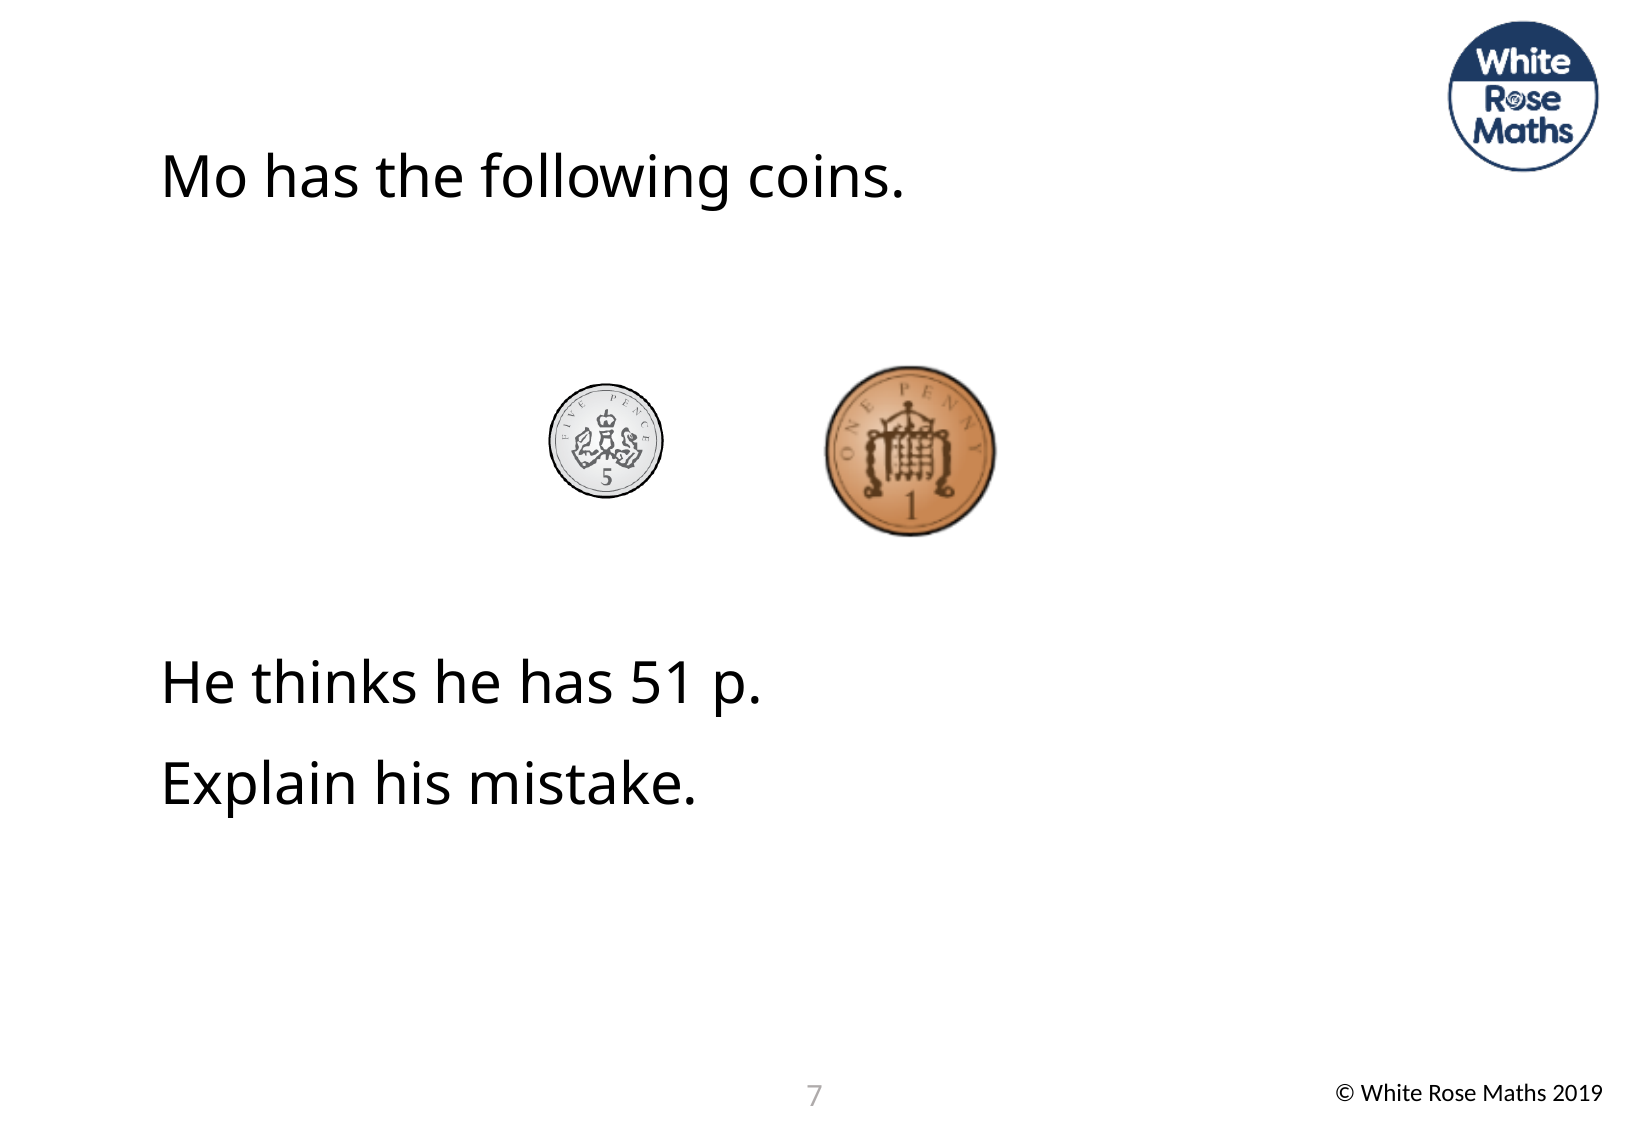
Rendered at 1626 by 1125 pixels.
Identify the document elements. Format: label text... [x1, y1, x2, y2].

picture [1444, 17, 1602, 175]
picture [759, 313, 1057, 587]
picture [499, 327, 712, 539]
slide_number 7 [776, 1069, 854, 1125]
text_box Mo has the following coins. He thinks he has 51 p. Explain his mistake. [145, 120, 1468, 824]
